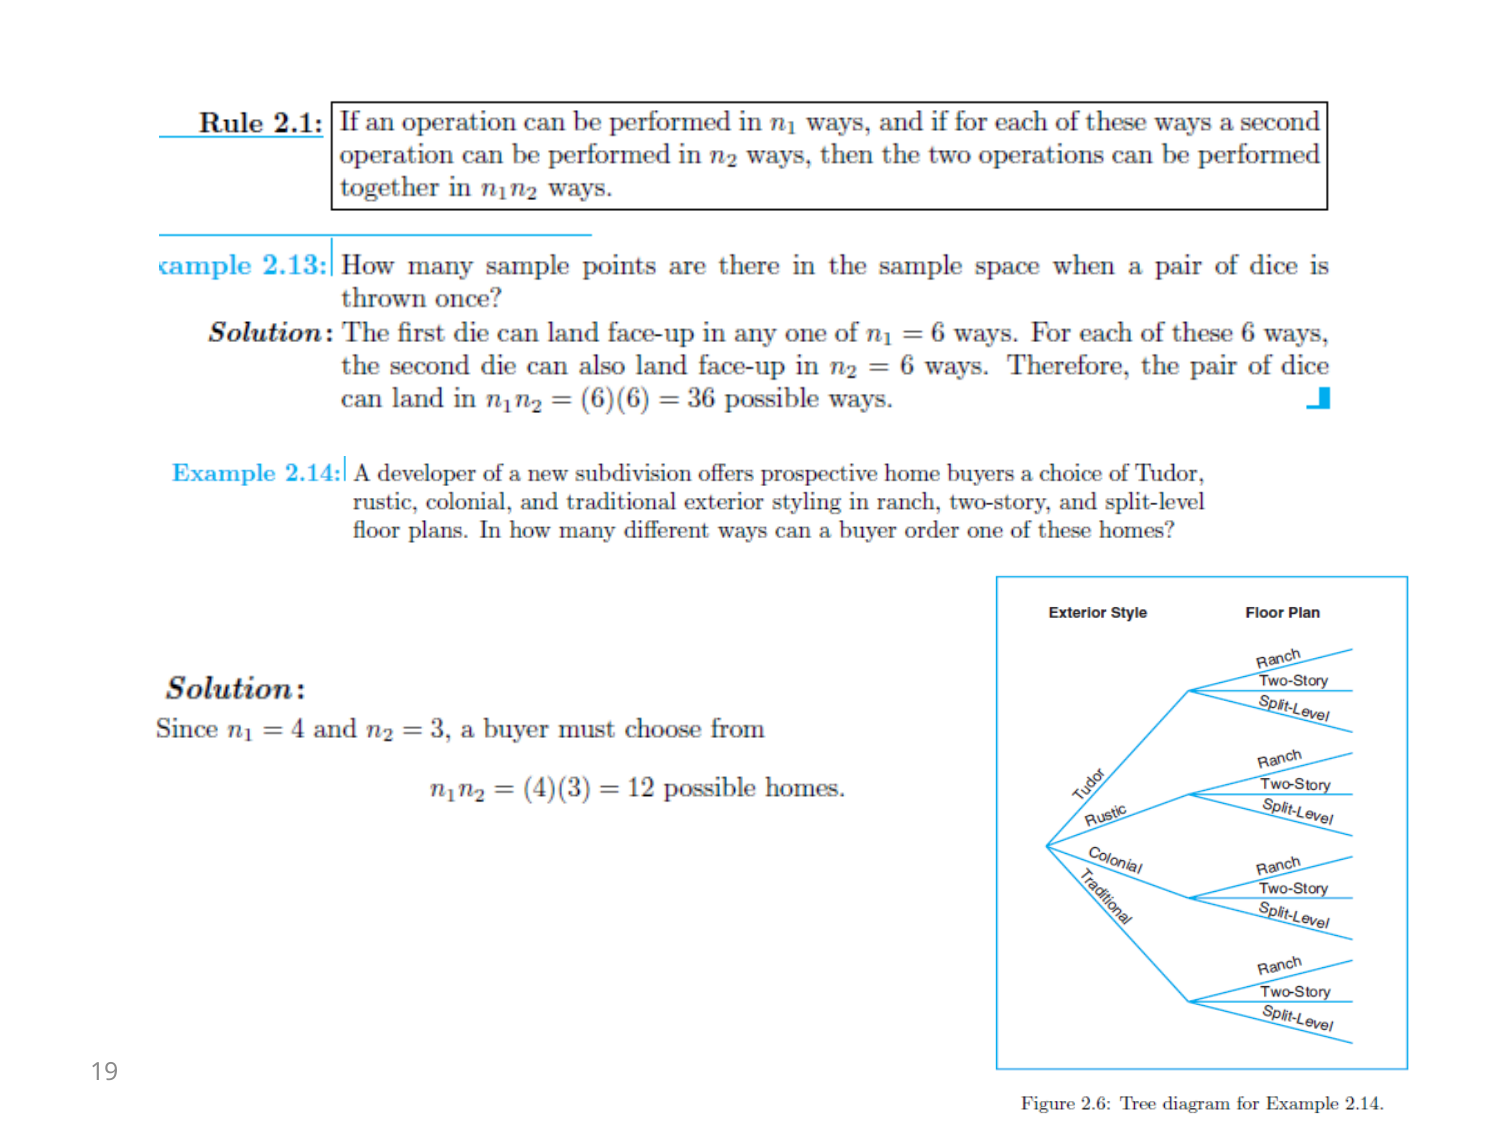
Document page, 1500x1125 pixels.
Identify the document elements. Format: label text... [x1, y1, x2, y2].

picture [152, 456, 1436, 1125]
picture [159, 89, 1384, 433]
picture [135, 656, 884, 811]
slide_number 19 [75, 1042, 425, 1103]
